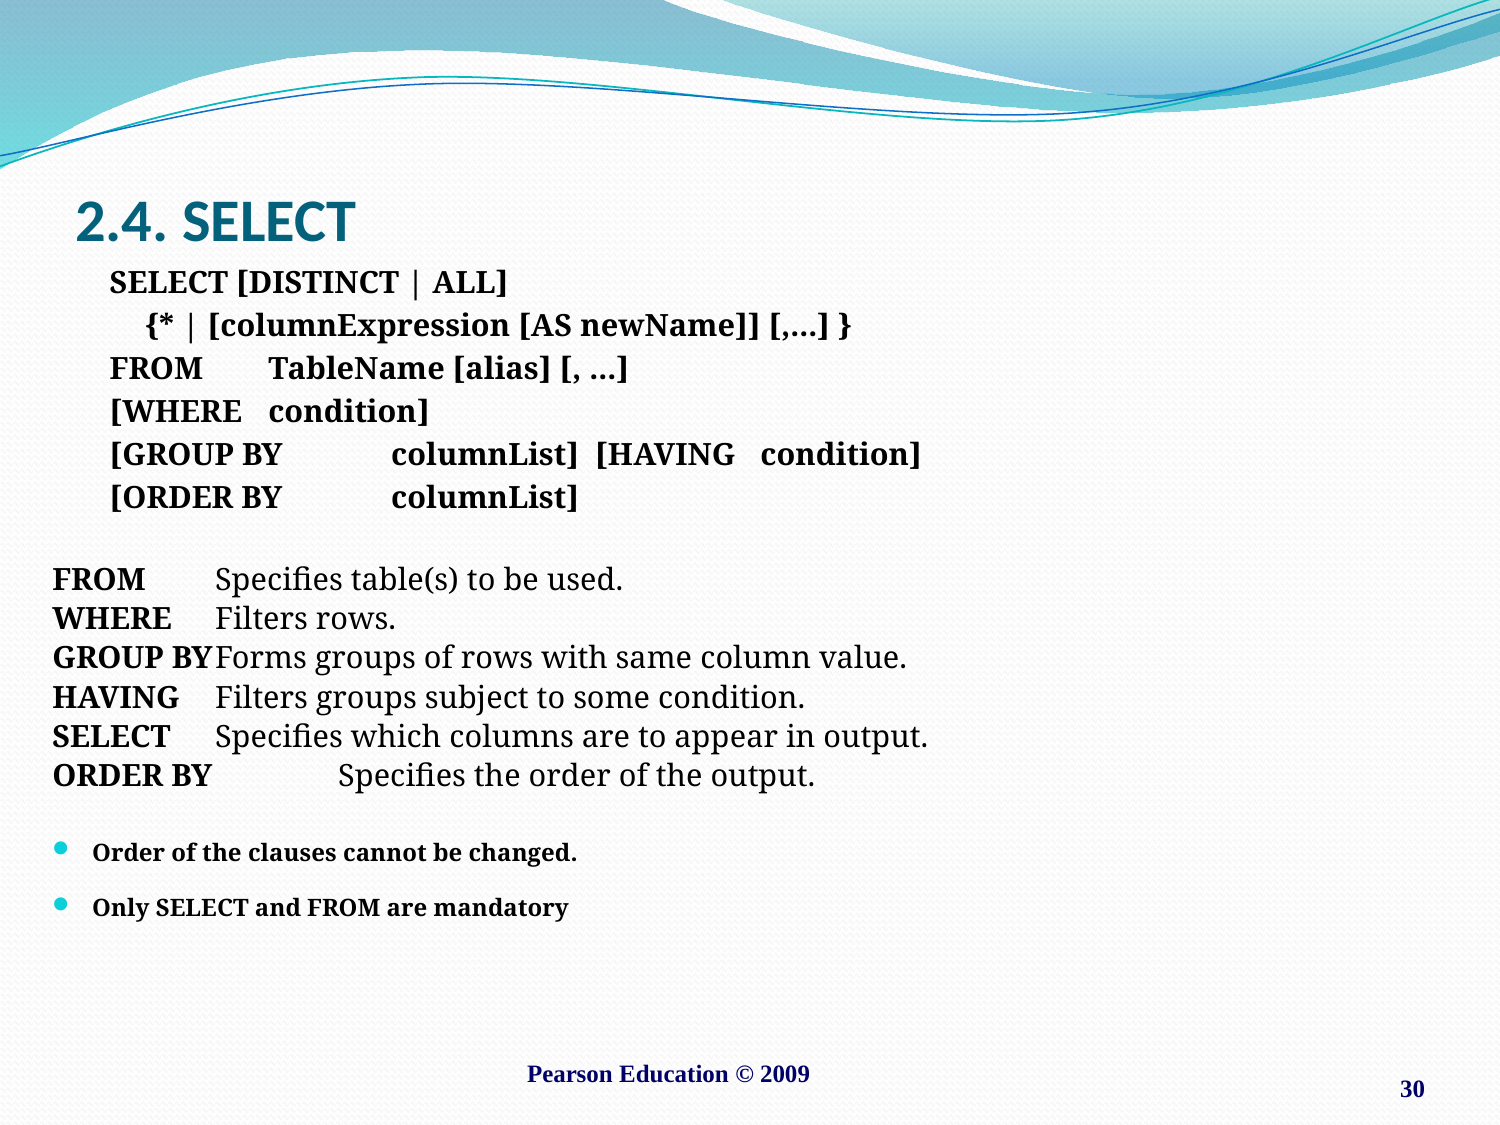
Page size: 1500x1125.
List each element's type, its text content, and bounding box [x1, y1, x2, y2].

text_box Pearson Education © 2009 [512, 1050, 1038, 1095]
list SELECT [DISTINCT | ALL] {* | [columnExpression [AS newName]] [,...] } FROM TableName [alias] [, ...] [WHERE condition] [GROUP BY columnList] [HAVING condition] [ORDER BY columnList] FROM Specifies table(s) to be used. WHERE Filters rows. GROUP BY Forms groups of rows with same column value. HAVING Filters groups subject to some condition. SELECT Specifies which columns are to appear in output. ORDER BY Specifies the order of the output. Order of the clauses cannot be changed. Only SELECT and FROM are mandatory [37, 255, 1413, 931]
title 2.4. SELECT [75, 66, 1425, 254]
slide_number 30 [1299, 1042, 1425, 1103]
